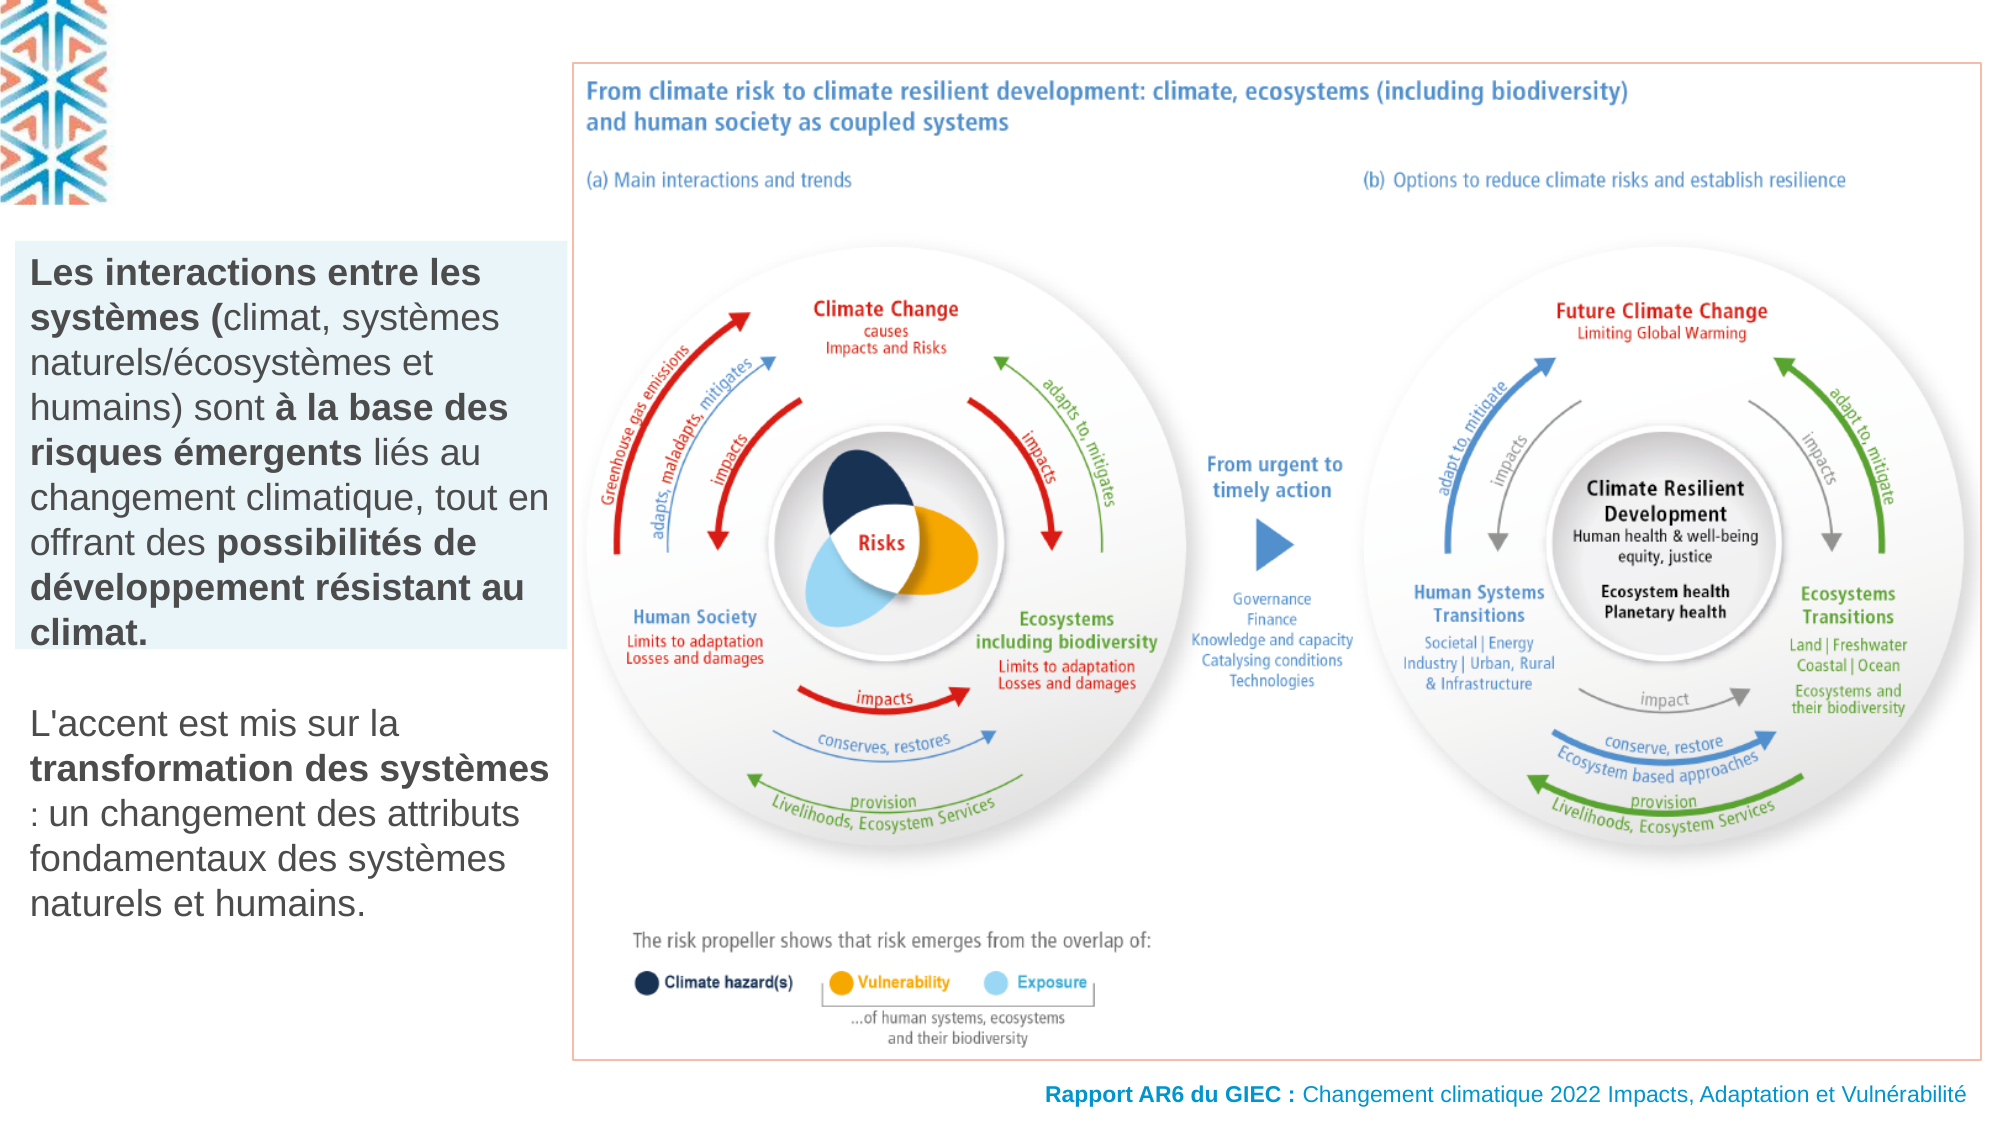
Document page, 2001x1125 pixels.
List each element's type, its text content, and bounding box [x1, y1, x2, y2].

picture [573, 63, 1980, 1060]
text_box Rapport AR6 du GIEC : Changement climatique 2022 Impacts, Adaptation et Vulnérabilité [985, 1060, 1983, 1115]
text_box Les interactions entre les systèmes (climat, systèmes naturels/écosystèmes et humains) sont à la base des risques émergents liés au changement climatique, tout en offrant des possibilités de développement résistant au climat. [15, 240, 568, 650]
picture [1, 0, 115, 204]
list L'accent est mis sur la transformation des systèmes : un changement des attributs fondamentaux des systèmes naturels et humains. [15, 692, 568, 962]
